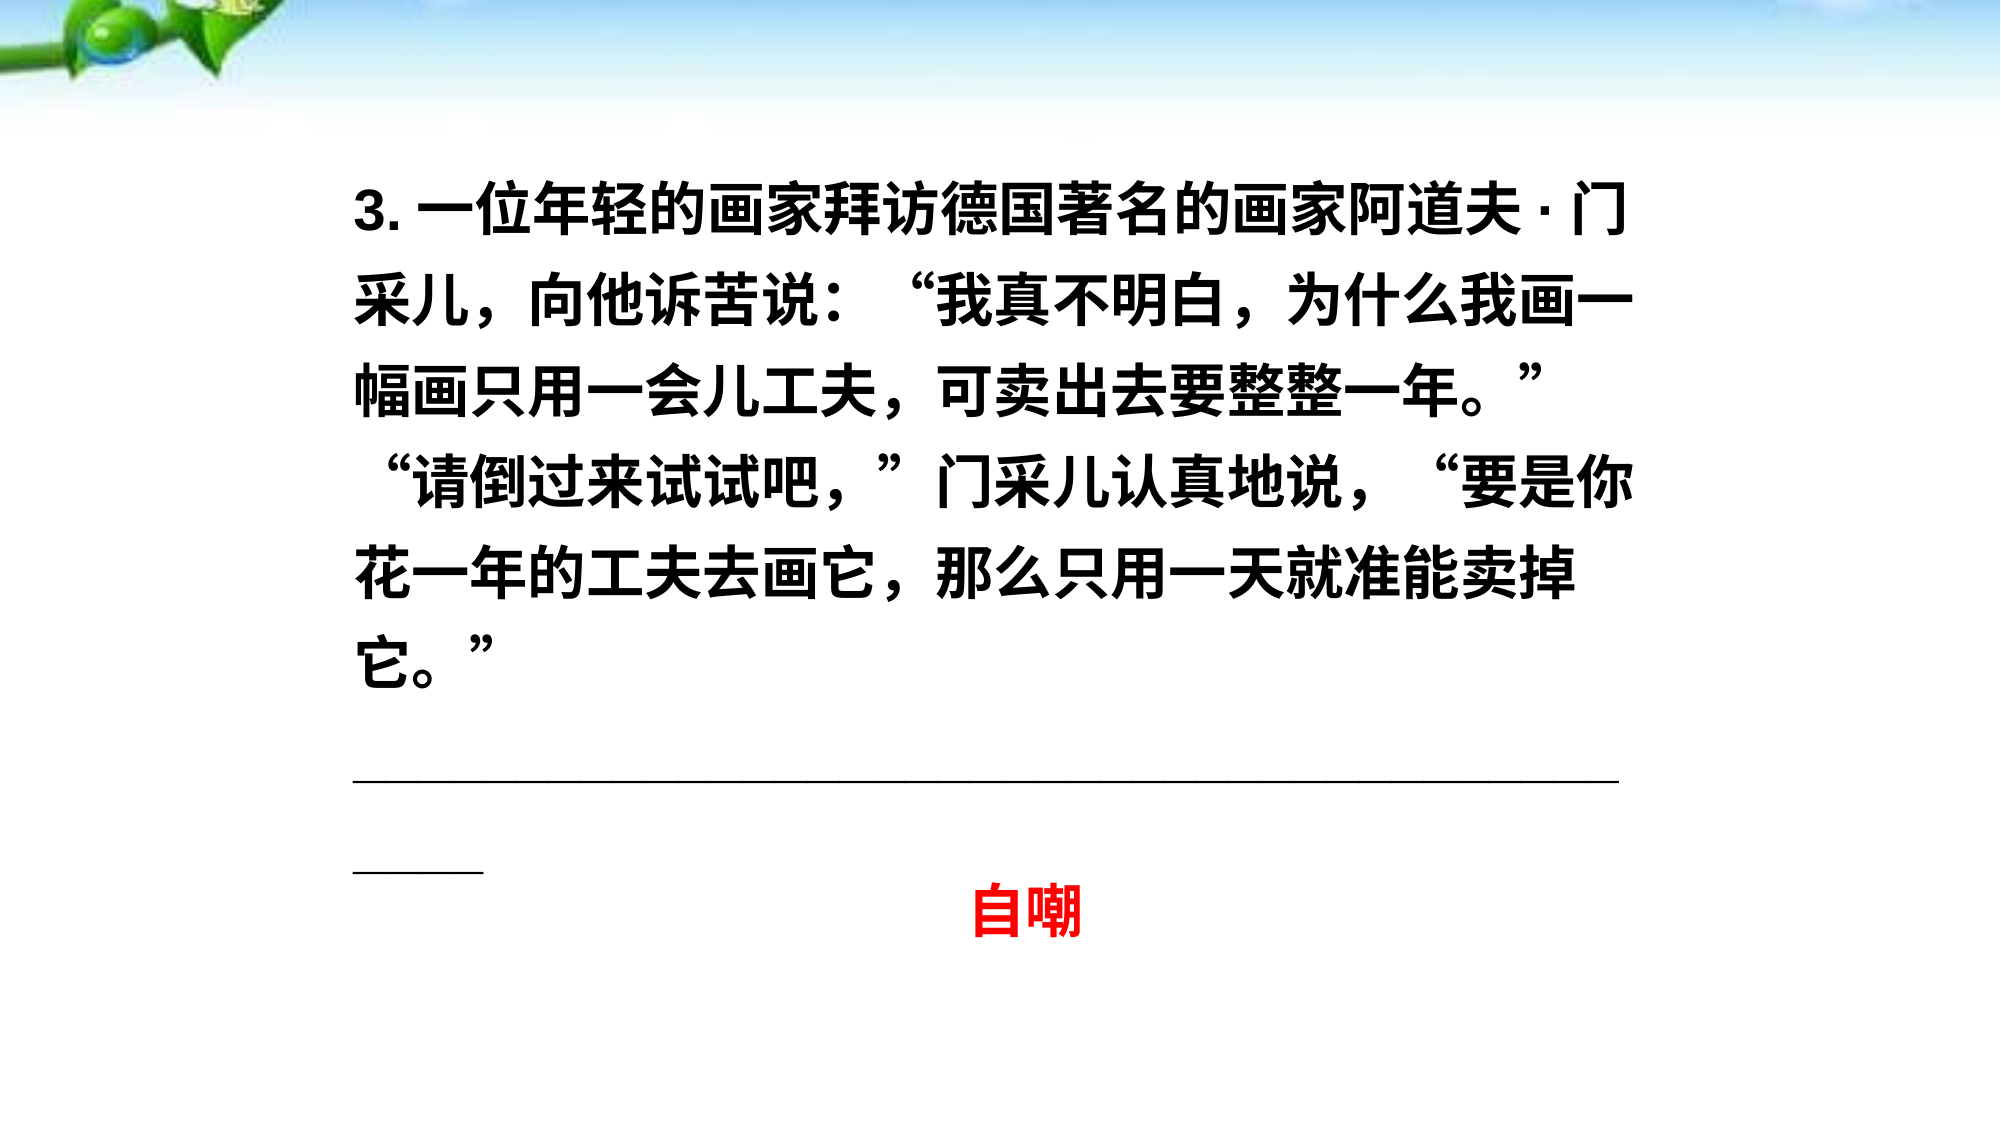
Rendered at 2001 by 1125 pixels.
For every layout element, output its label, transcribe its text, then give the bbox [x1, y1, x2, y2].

text_box 自嘲 [952, 866, 1260, 952]
text_box 3.一位年轻的画家拜访德国著名的画家阿道夫·门采儿，向他诉苦说：“我真不明白，为什么我画一幅画只用一会儿工夫，可卖出去要整整一年。”“请倒过来试试吧，”门采儿认真地说，“要是你花一年的工夫去画它，那么只用一天就准能卖掉它。” ___________________________________________ [338, 143, 1662, 886]
picture [0, 0, 2001, 1125]
